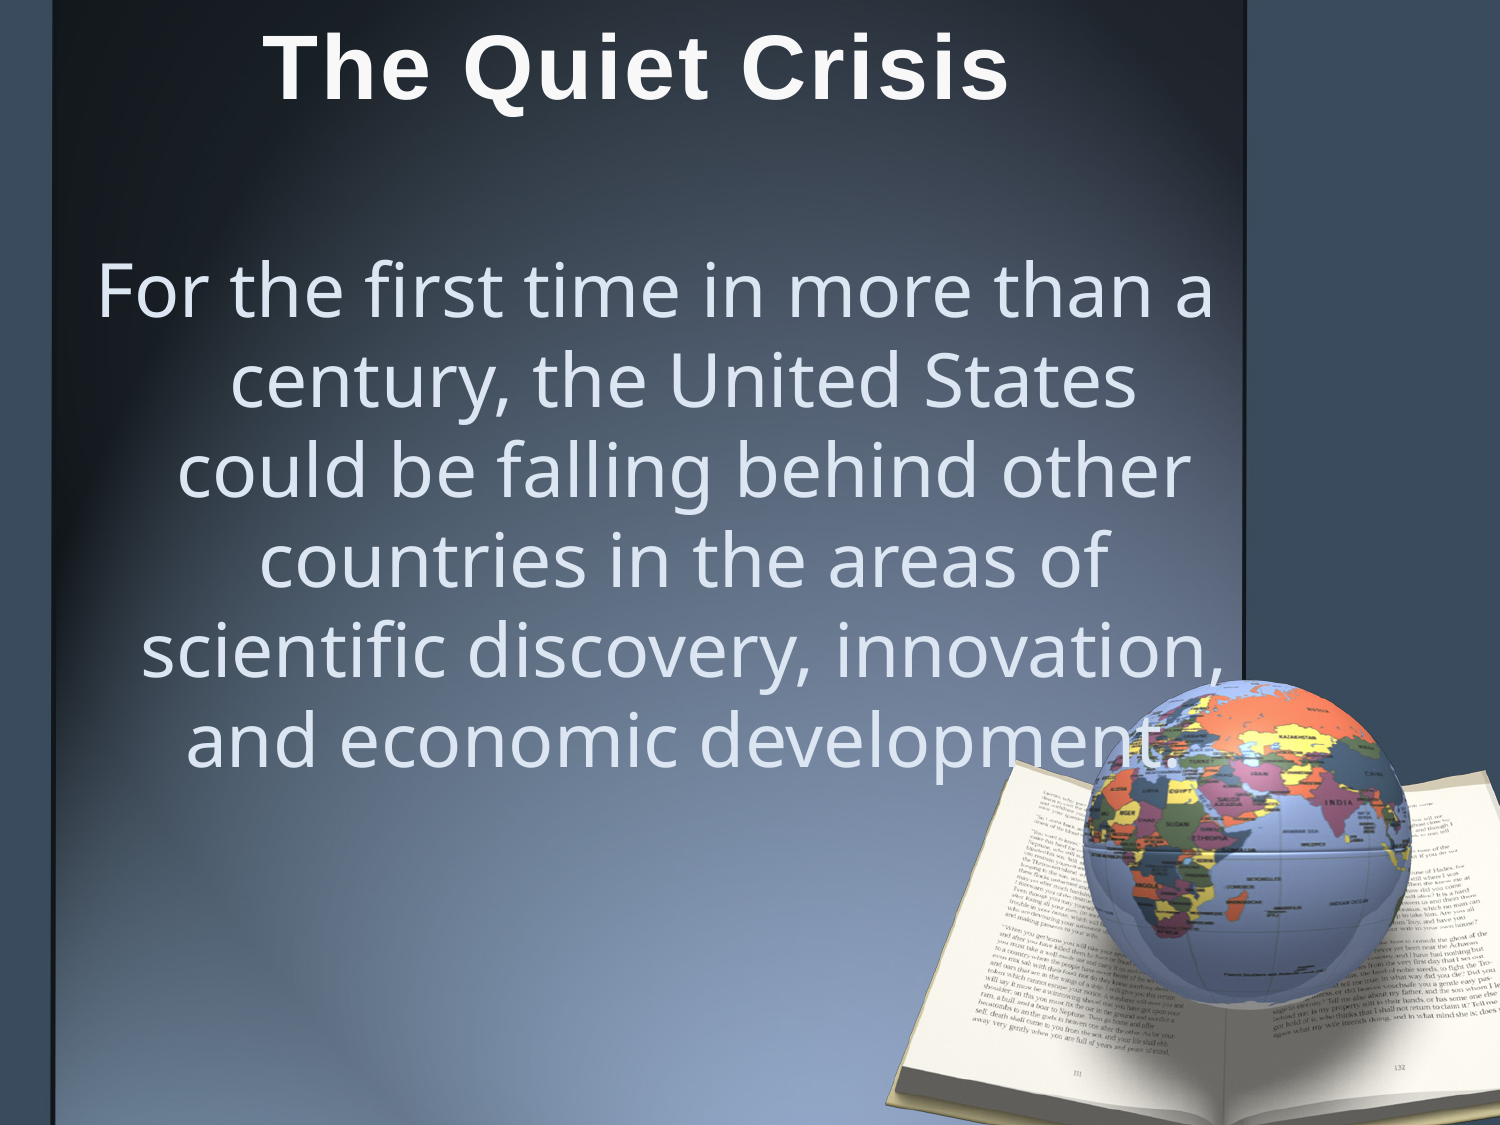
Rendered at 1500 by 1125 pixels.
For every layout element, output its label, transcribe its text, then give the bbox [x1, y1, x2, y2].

picture [0, 0, 1500, 1125]
text_box The Quiet Crisis [224, 0, 1050, 125]
text_box For the first time in more than a century, the United States could be falling behind other countries in the areas of scientific discovery, innovation, and economic development. [62, 249, 1250, 775]
